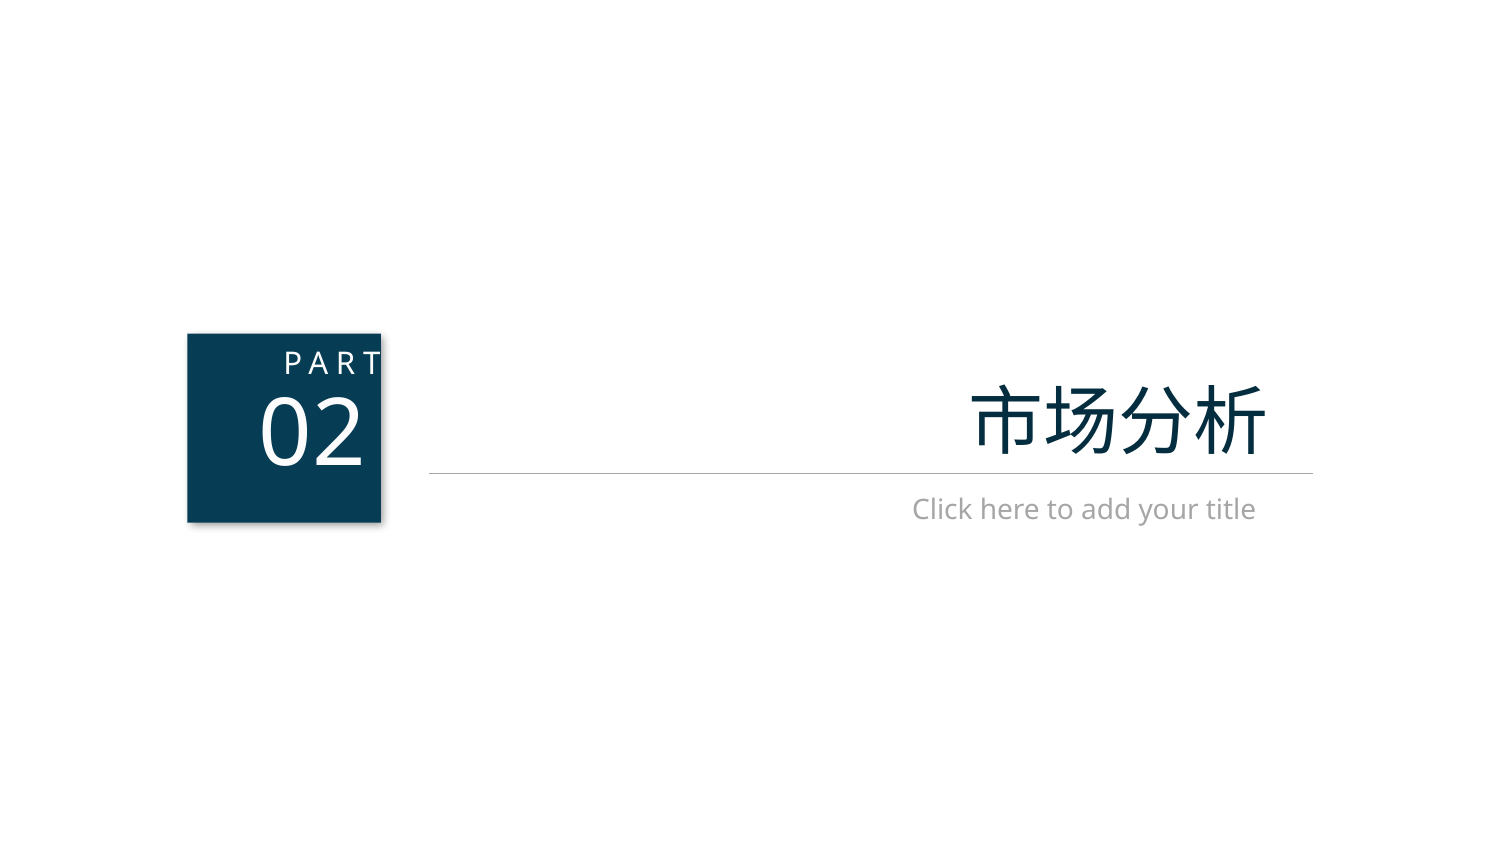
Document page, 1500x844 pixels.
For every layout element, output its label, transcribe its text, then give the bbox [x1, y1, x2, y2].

text_box Click here to add your title [388, 484, 1272, 533]
text_box 市场分析 [381, 366, 1313, 507]
text_box 02 [186, 385, 382, 524]
text_box PART [179, 335, 381, 385]
